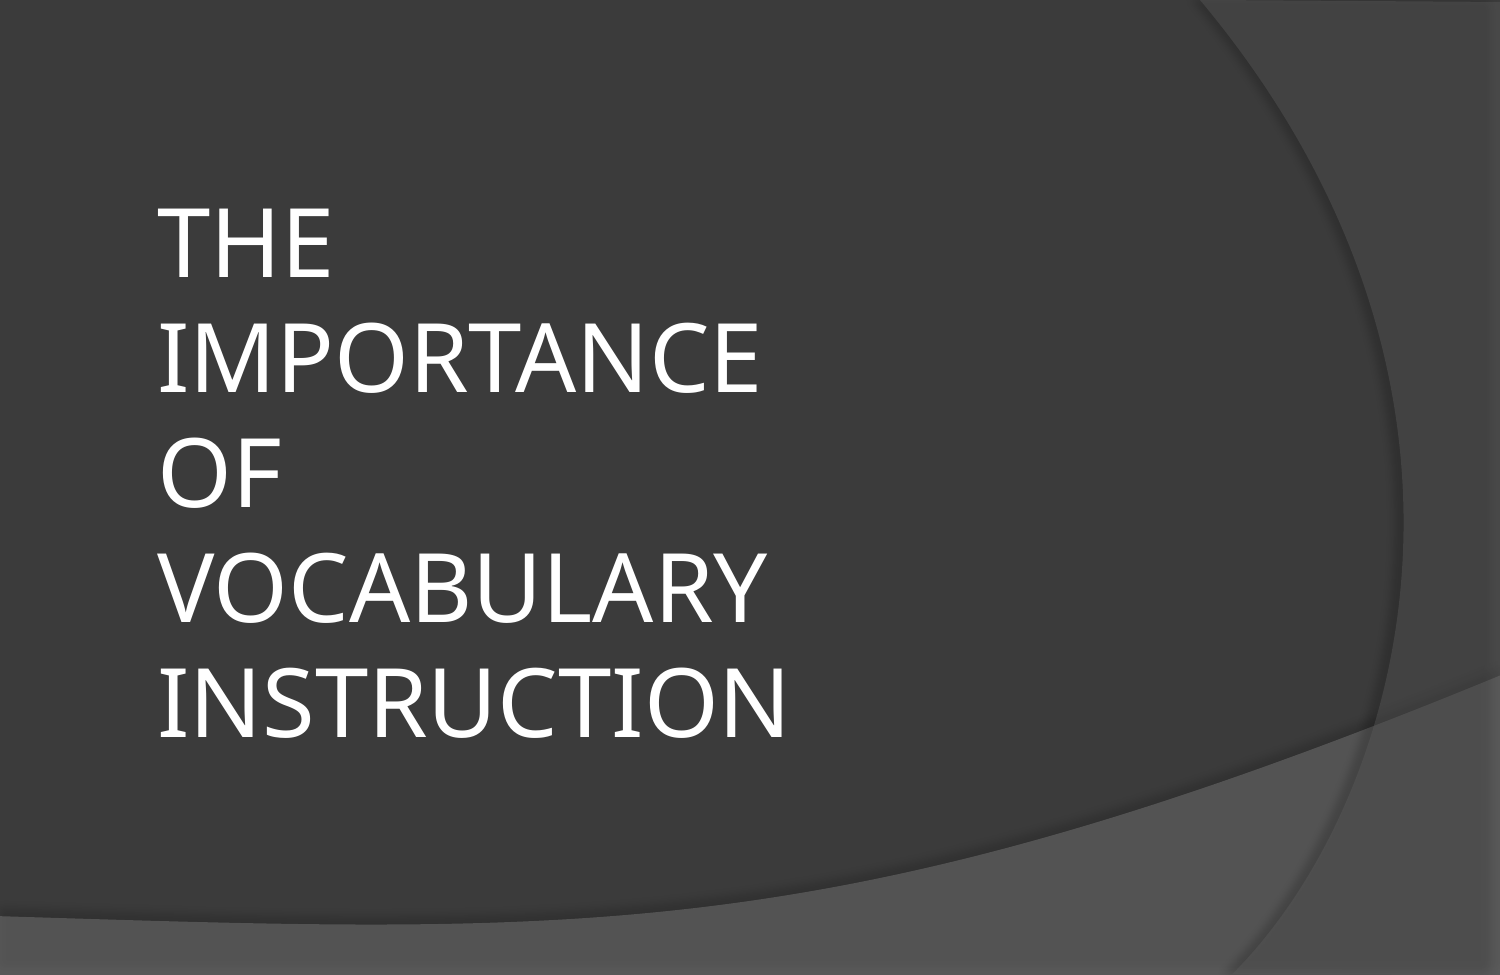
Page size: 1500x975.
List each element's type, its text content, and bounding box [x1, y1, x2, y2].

title THE IMPORTANCE OF VOCABULARY INSTRUCTION [149, 124, 1401, 813]
